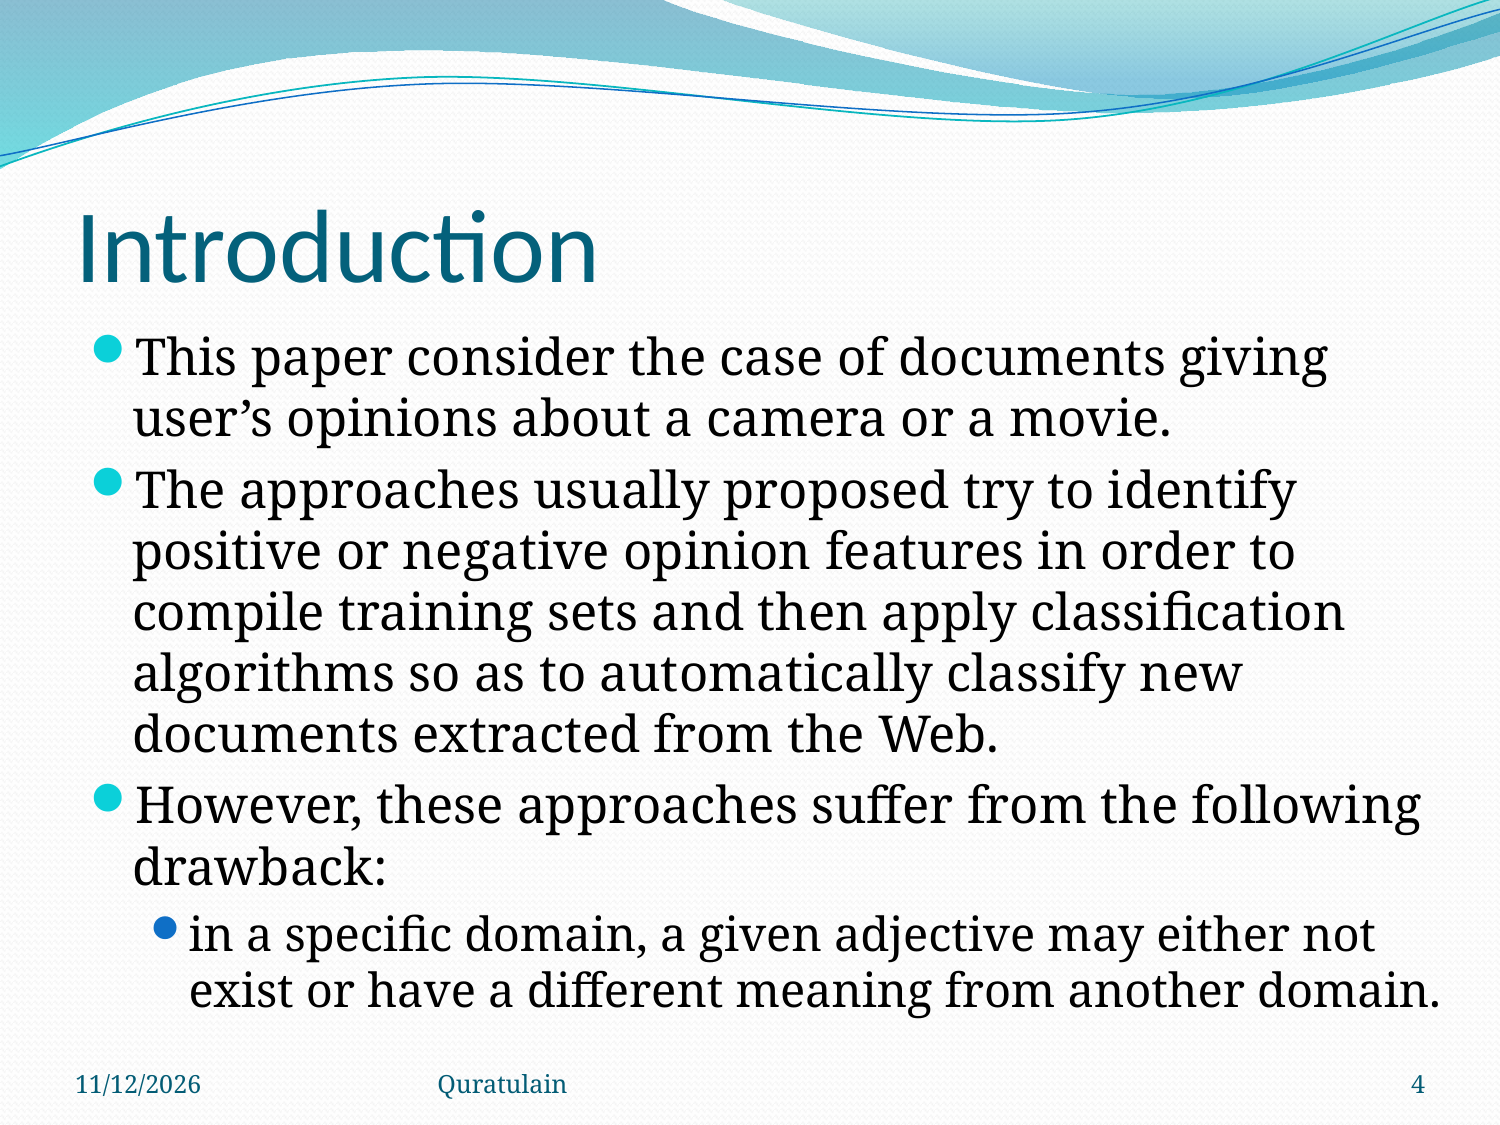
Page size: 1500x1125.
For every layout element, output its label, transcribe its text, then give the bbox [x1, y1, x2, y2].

title Introduction [75, 115, 1425, 303]
footer Quratulain [437, 1042, 988, 1103]
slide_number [75, 1042, 425, 1103]
list This paper consider the case of documents giving user’s opinions about a camera or a movie. The approaches usually proposed try to identify positive or negative opinion features in order to compile training sets and then apply classification algorithms so as to automatically classify new documents extracted from the Web. However, these approaches suffer from the following drawback: in a specific domain, a given adjective may either not exist or have a different meaning from another domain. [75, 317, 1465, 1038]
slide_number 4 [1299, 1042, 1425, 1103]
